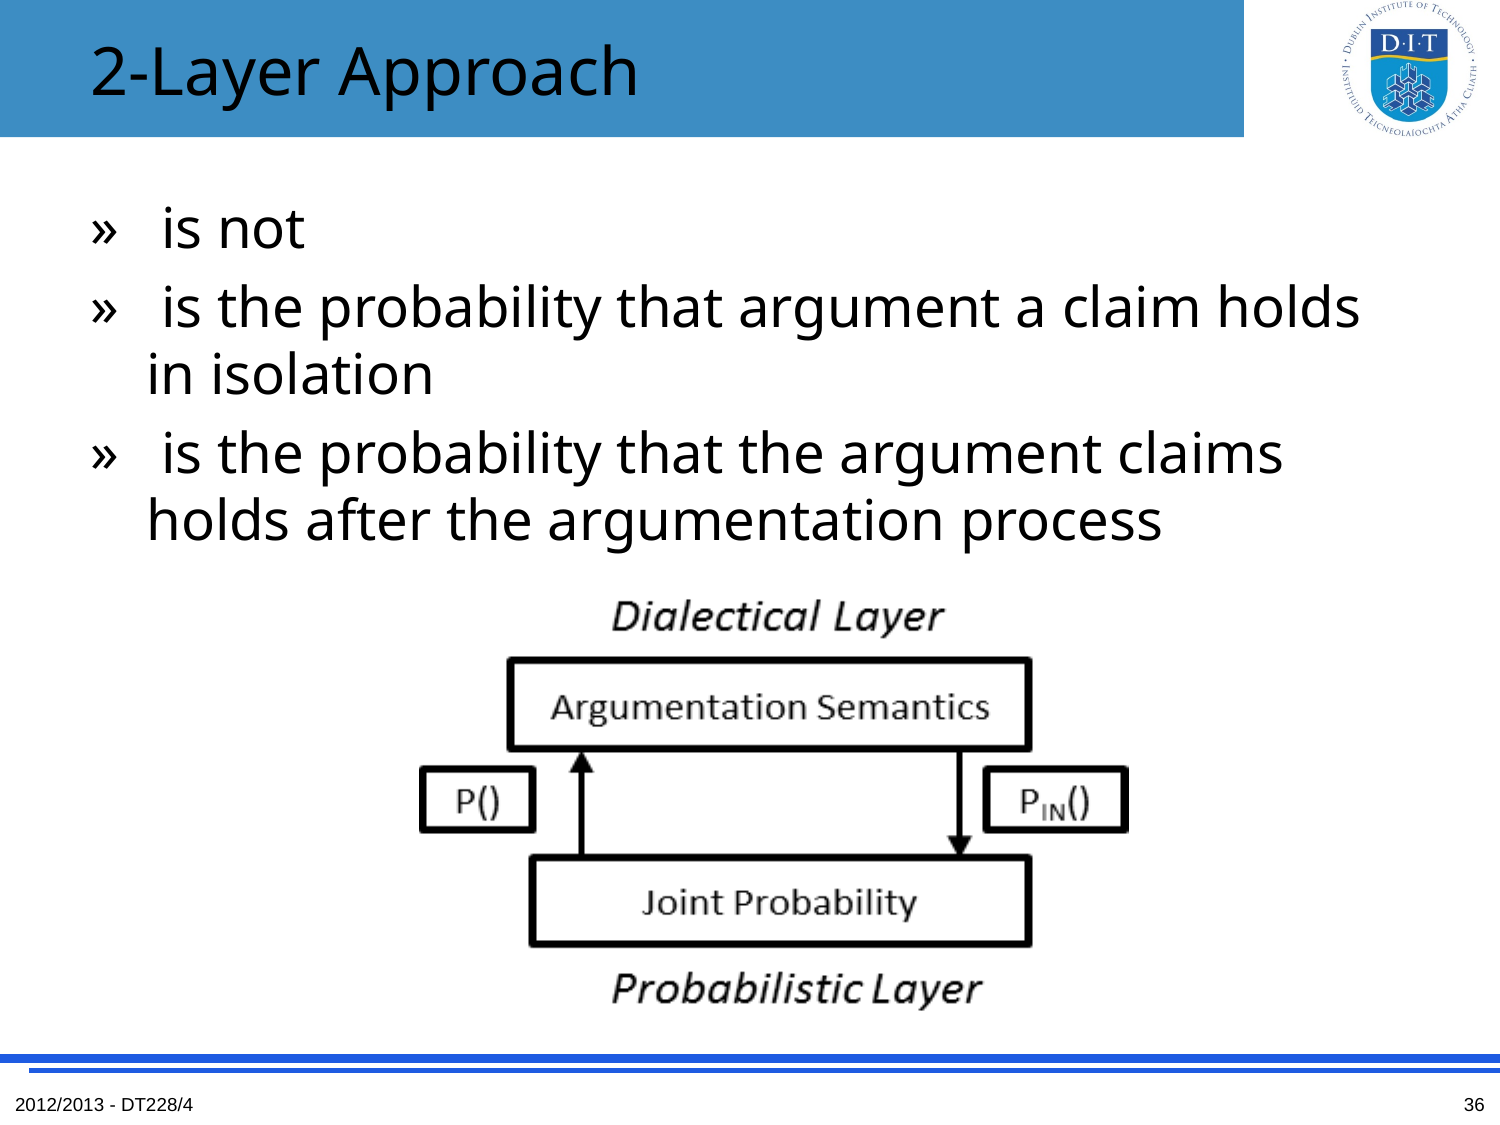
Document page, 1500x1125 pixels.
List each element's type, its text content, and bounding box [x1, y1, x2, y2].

picture [418, 574, 1130, 1046]
slide_number 36 [1149, 1084, 1500, 1125]
slide_number 2012/2013 - DT228/4 [0, 1084, 351, 1125]
title 2-Layer Approach [74, 0, 1105, 138]
picture [1340, 0, 1478, 138]
